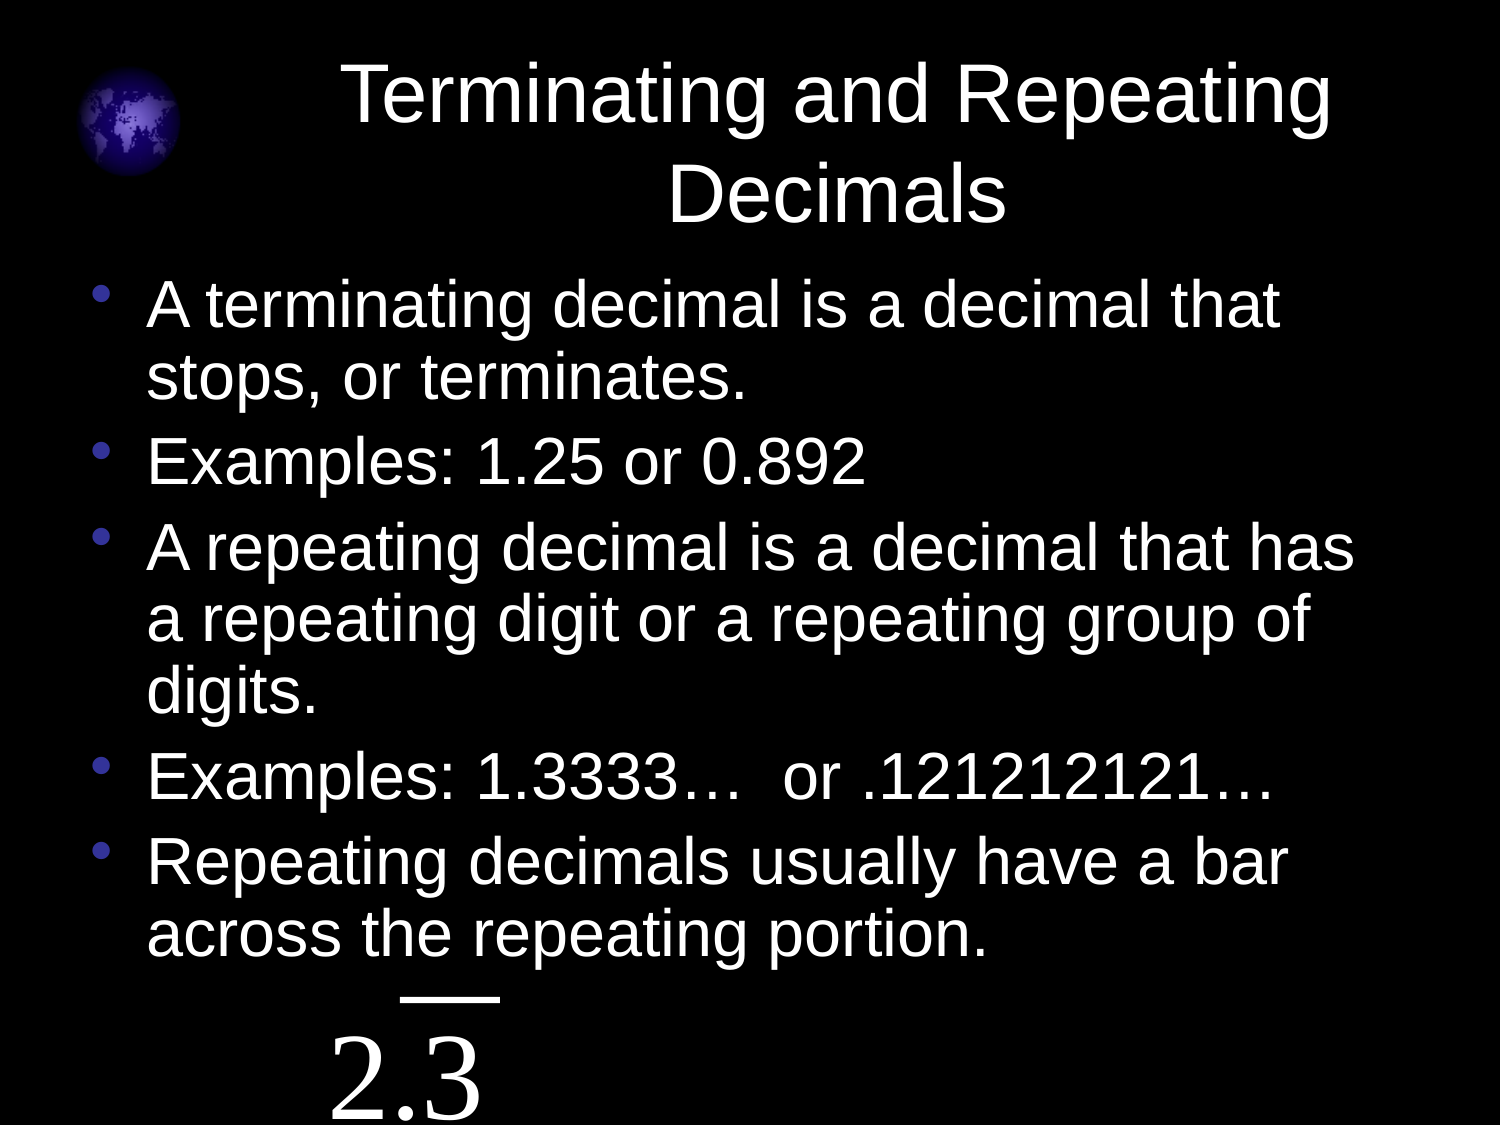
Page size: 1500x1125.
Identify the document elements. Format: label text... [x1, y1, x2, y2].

title Terminating and Repeating Decimals [249, 44, 1426, 233]
list A terminating decimal is a decimal that stops, or terminates. Examples: 1.25 or 0.892 A repeating decimal is a decimal that has a repeating digit or a repeating group of digits. Examples: 1.3333… or .121212121… Repeating decimals usually have a bar across the repeating portion. [74, 262, 1426, 1006]
text_box 2.3 [312, 987, 550, 1125]
picture [0, 0, 251, 250]
